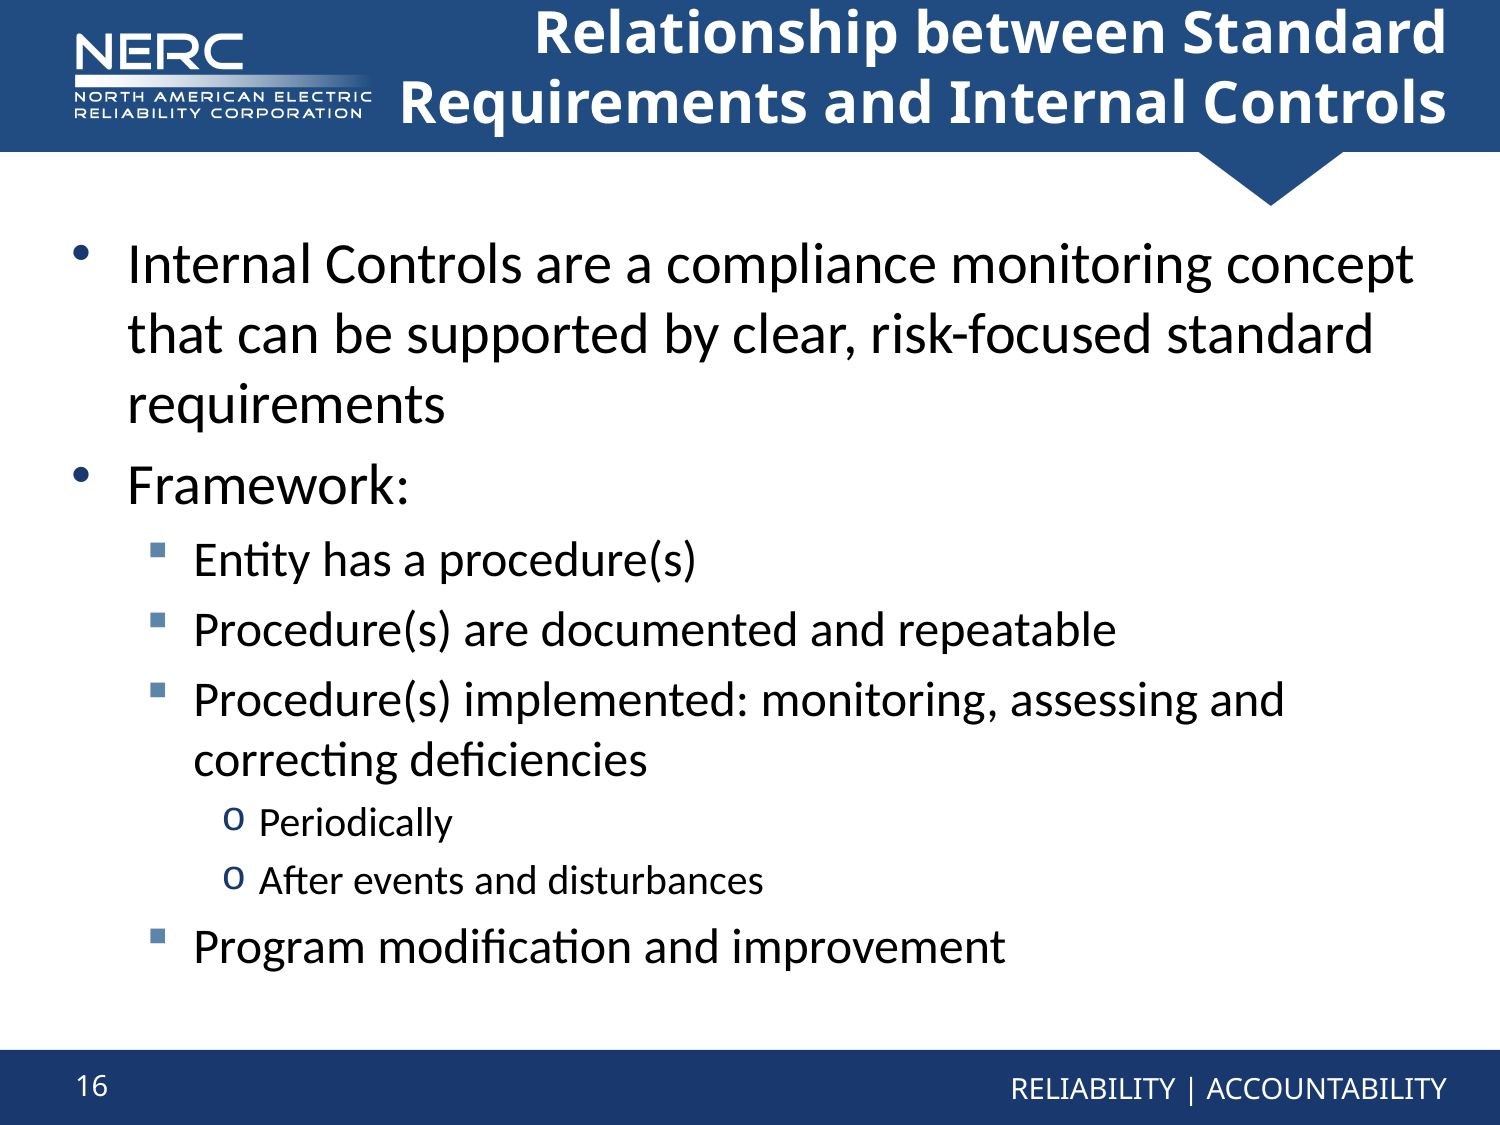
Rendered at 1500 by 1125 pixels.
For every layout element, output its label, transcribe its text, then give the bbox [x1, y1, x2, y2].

list Internal Controls are a compliance monitoring concept that can be supported by clear, risk-focused standard requirements Framework: Entity has a procedure(s) Procedure(s) are documented and repeatable Procedure(s) implemented: monitoring, assessing and correcting deficiencies Periodically After events and disturbances Program modification and improvement [56, 217, 1438, 1013]
title Relationship between Standard Requirements and Internal Controls [249, 0, 1463, 138]
picture [0, 0, 1500, 206]
